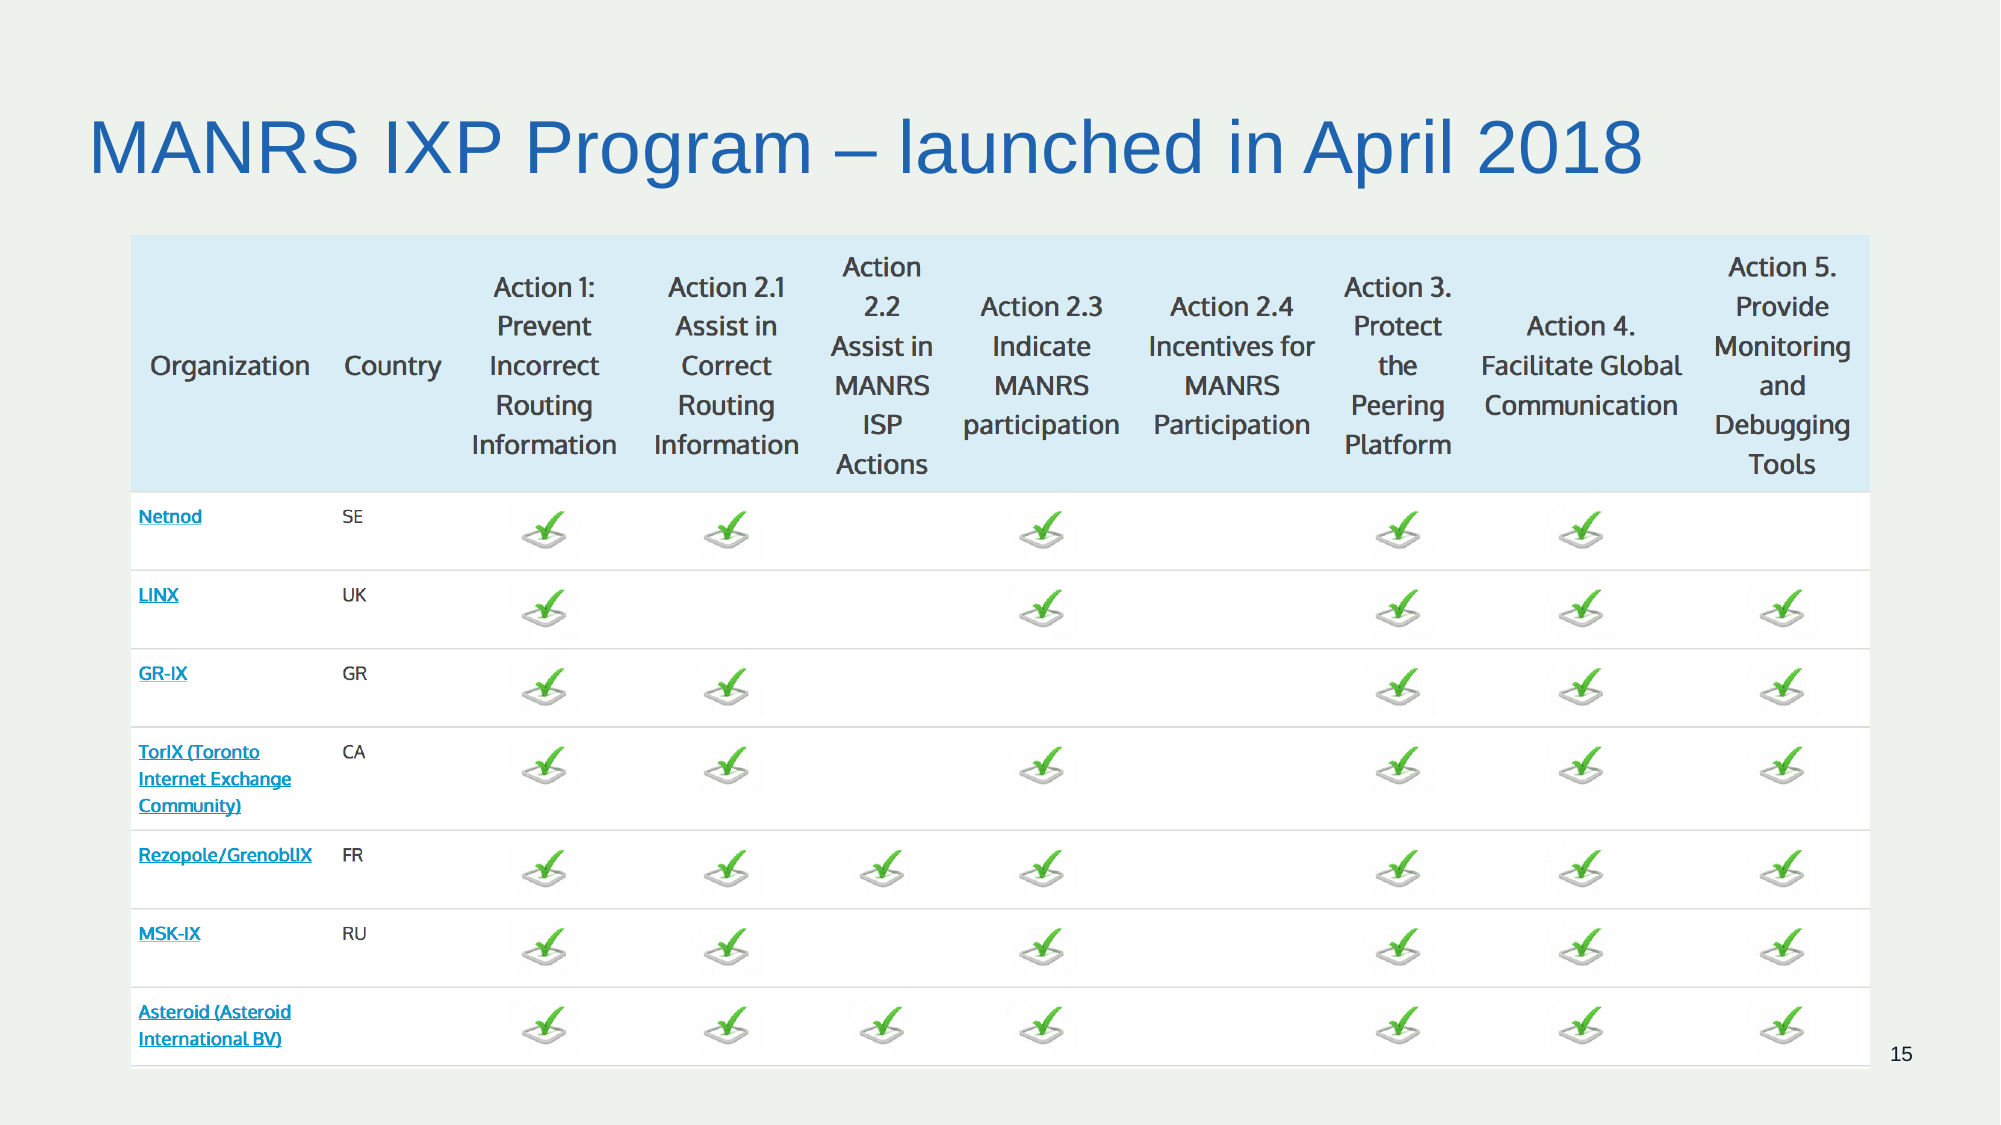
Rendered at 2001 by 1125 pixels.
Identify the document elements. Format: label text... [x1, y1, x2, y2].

title MANRS IXP Program – launched in April 2018 [88, 93, 1914, 182]
slide_number 15 [1870, 1040, 1913, 1069]
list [131, 235, 1870, 1069]
